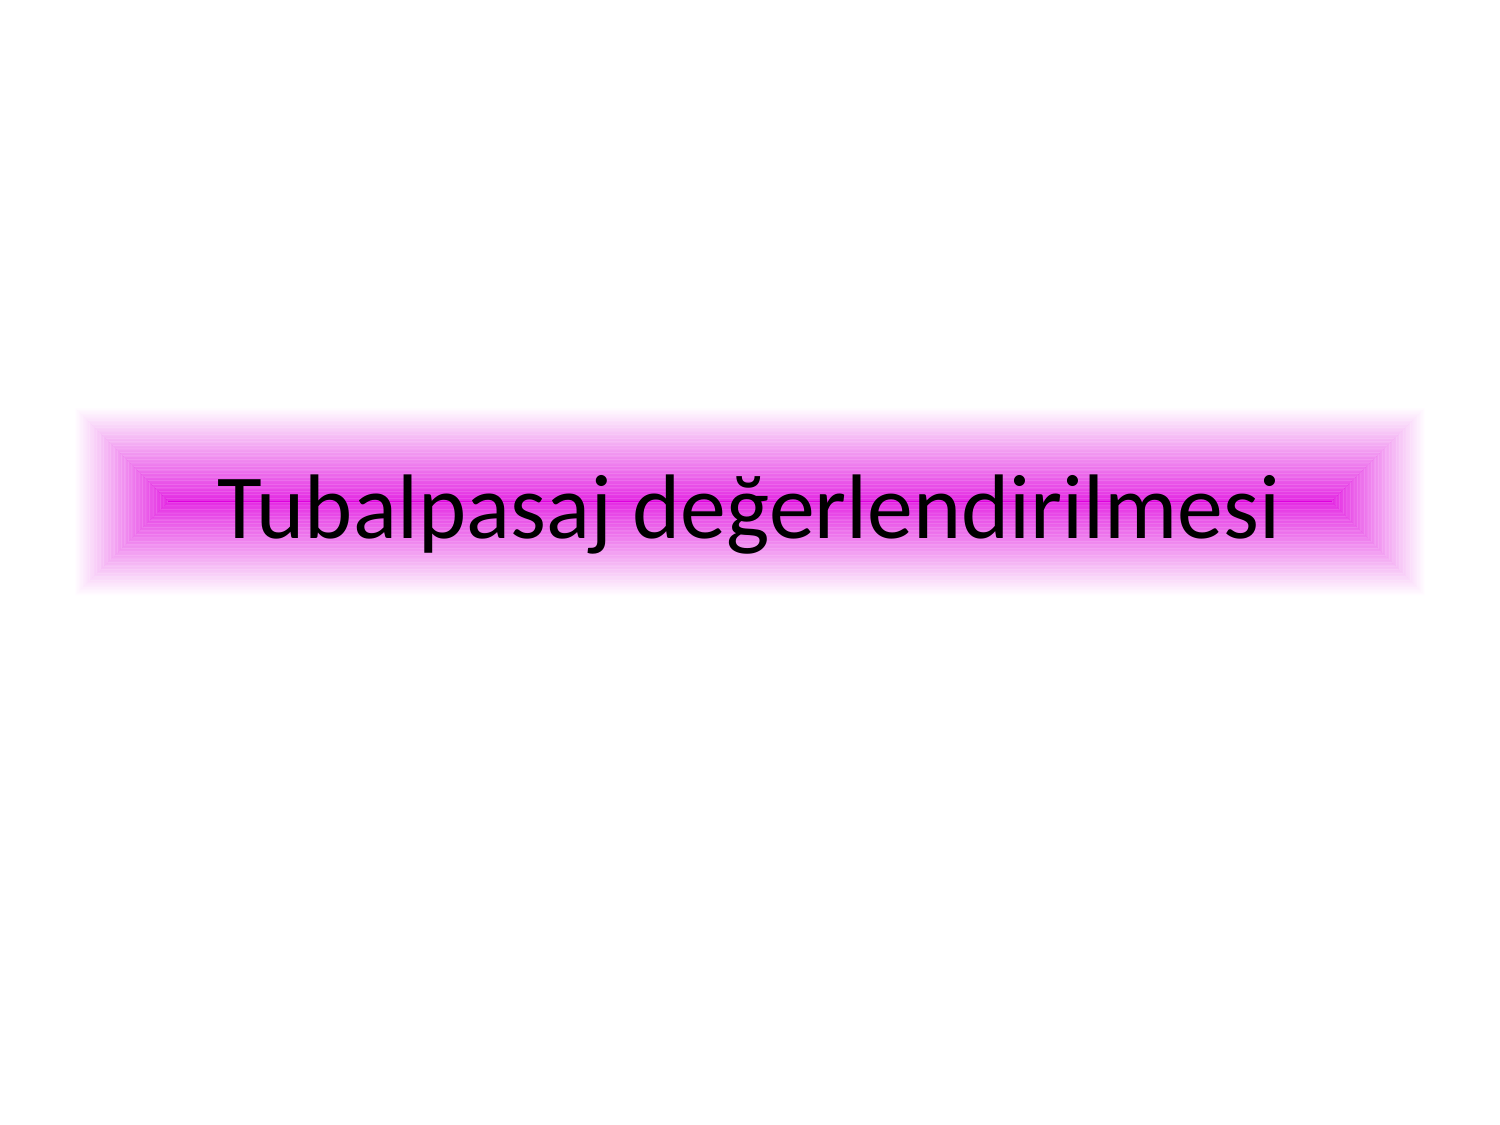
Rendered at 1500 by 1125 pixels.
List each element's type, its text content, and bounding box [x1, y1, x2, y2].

title Tubalpasaj değerlendirilmesi [75, 407, 1425, 596]
